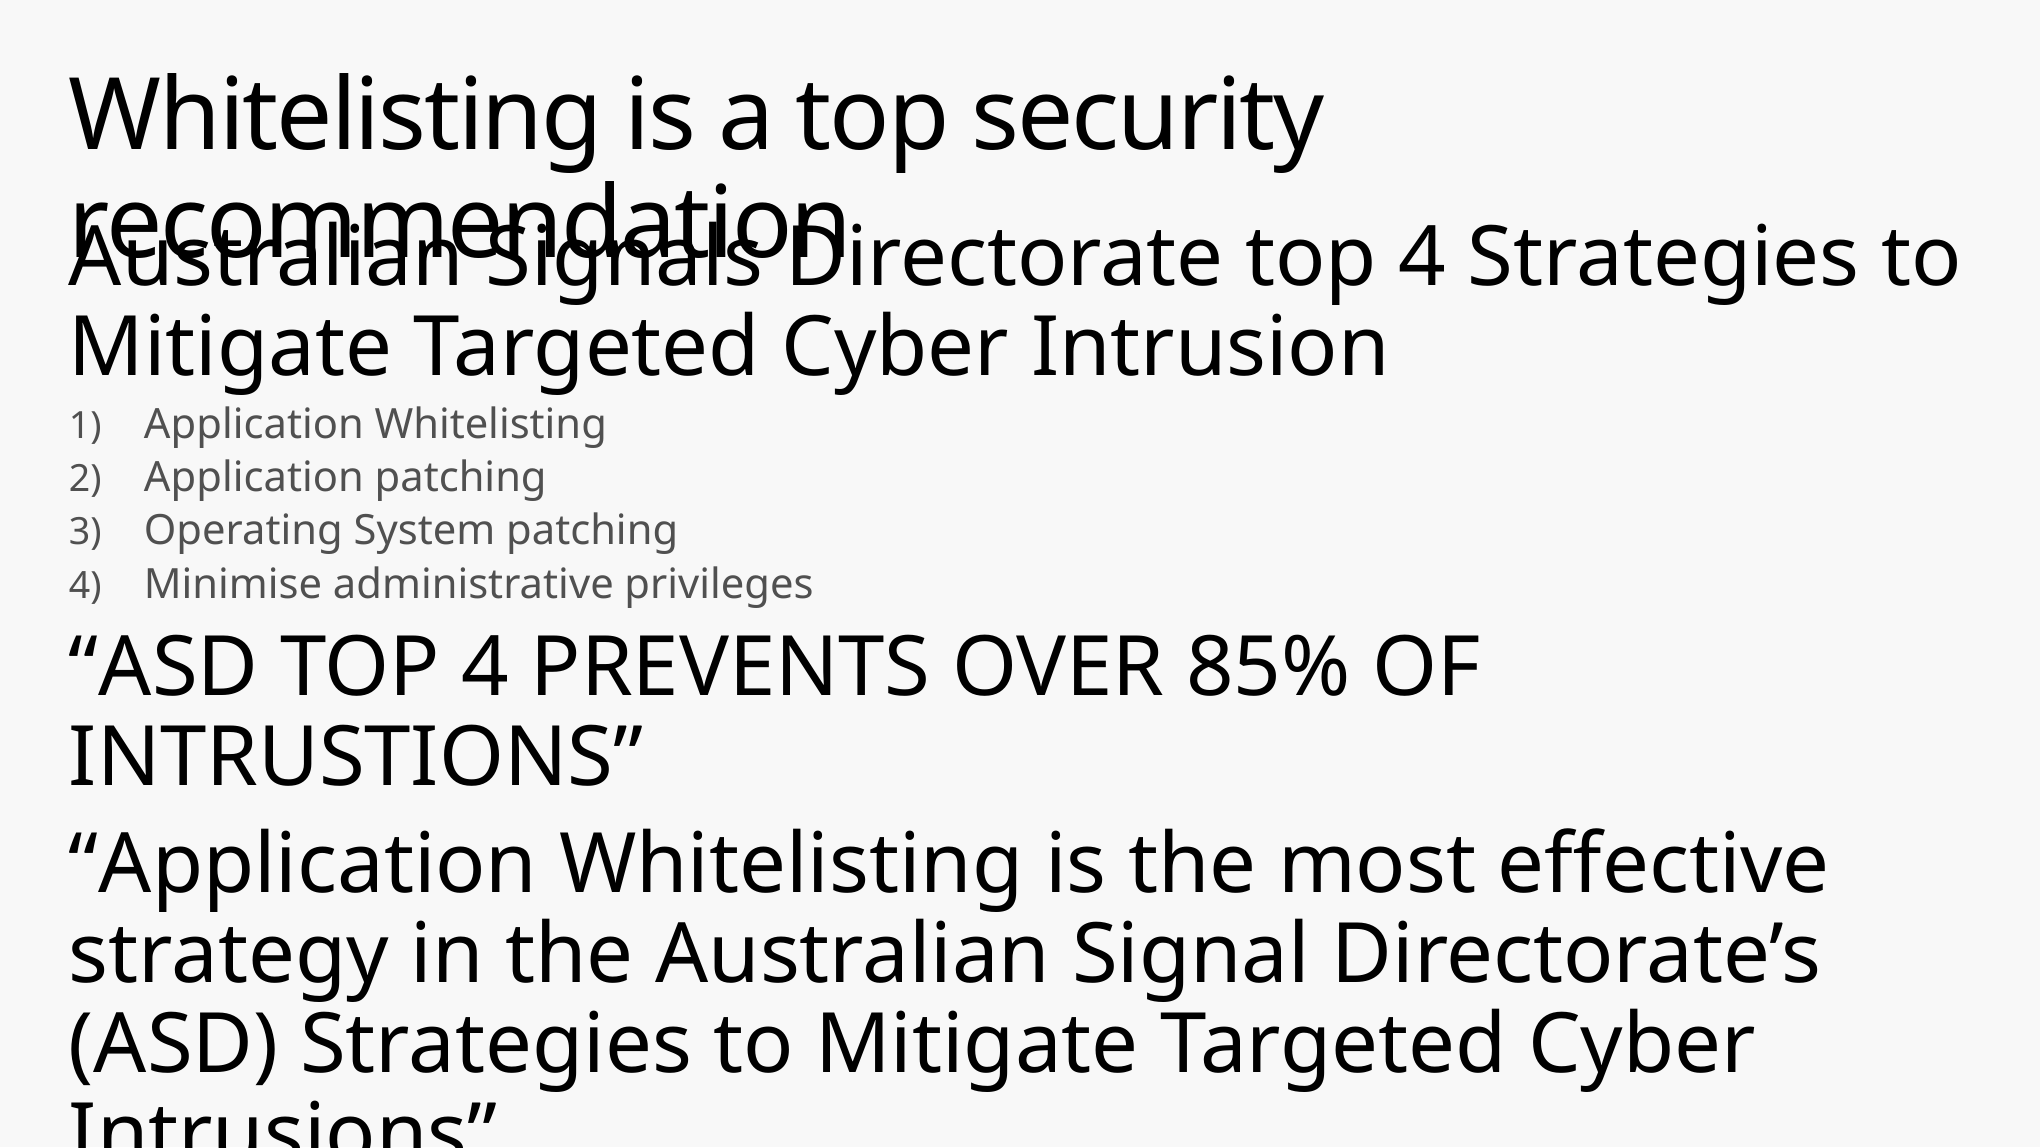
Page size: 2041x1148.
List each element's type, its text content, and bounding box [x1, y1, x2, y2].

list Australian Signals Directorate top 4 Strategies to Mitigate Targeted Cyber Intrusion Application Whitelisting Application patching Operating System patching Minimise administrative privileges “ASD TOP 4 PREVENTS OVER 85% OF INTRUSTIONS” “Application Whitelisting is the most effective strategy in the Australian Signal Directorate’s (ASD) Strategies to Mitigate Targeted Cyber Intrusions” [45, 198, 1996, 1038]
title Whitelisting is a top security recommendation [45, 48, 1996, 198]
